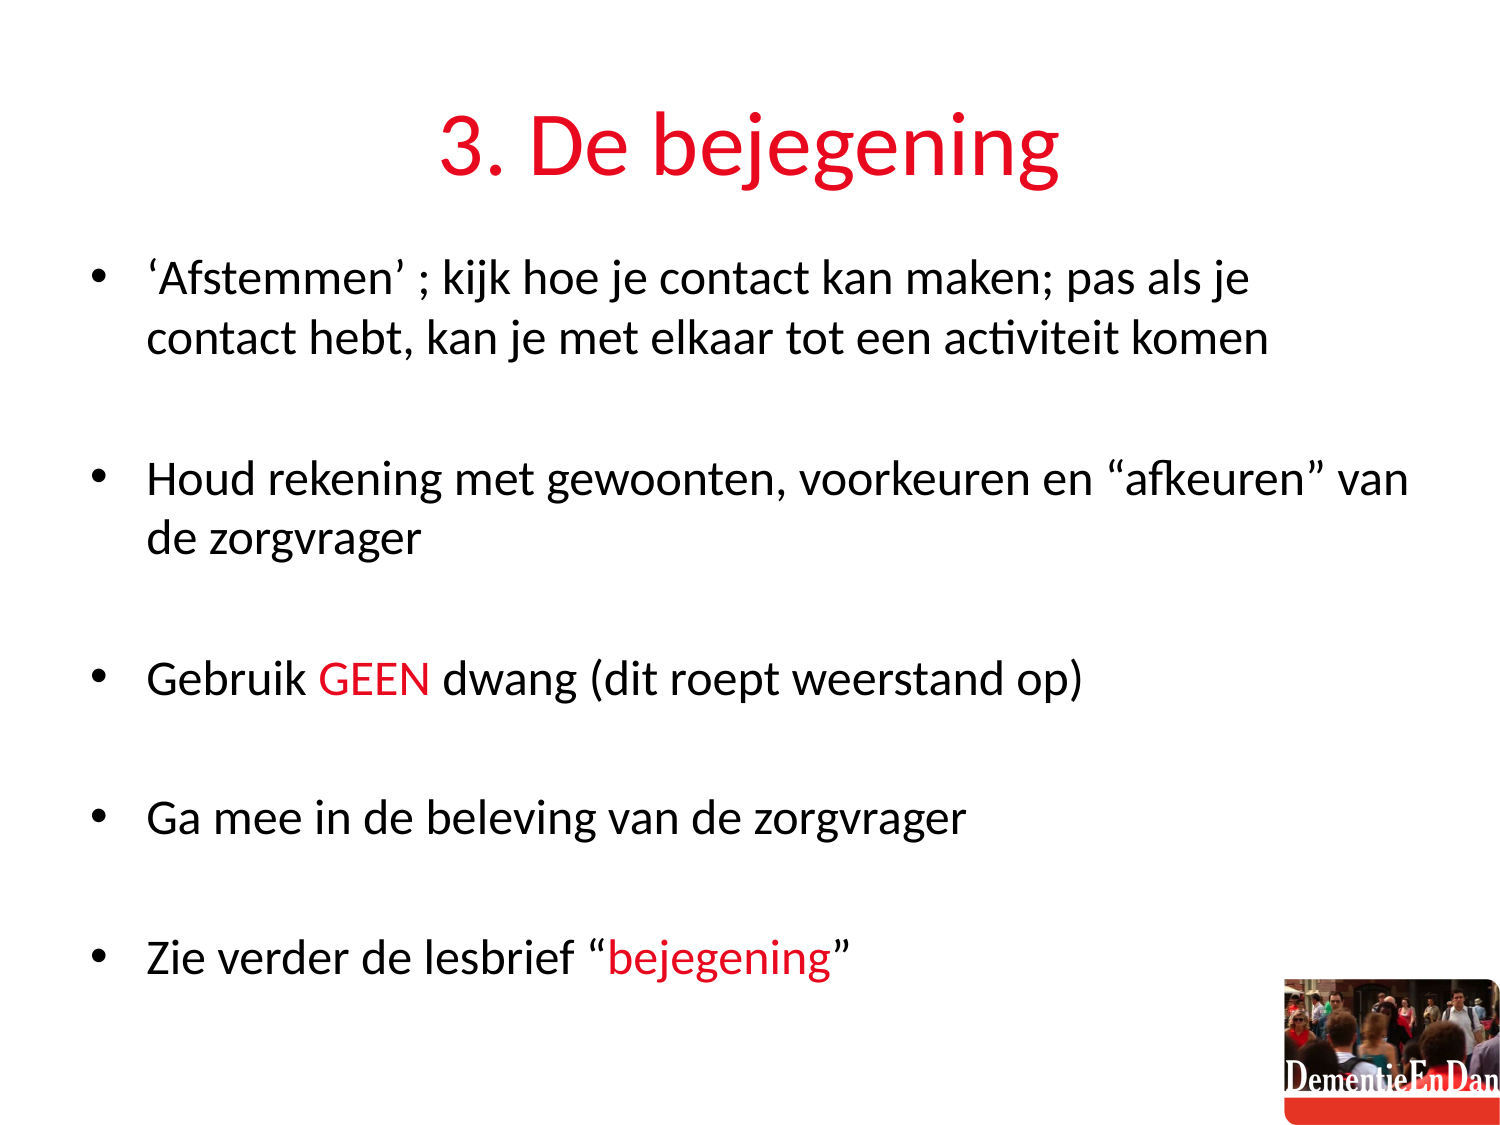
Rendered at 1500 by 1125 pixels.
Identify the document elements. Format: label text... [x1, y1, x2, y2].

list ‘Afstemmen’ ; kijk hoe je contact kan maken; pas als je contact hebt, kan je met elkaar tot een activiteit komen Houd rekening met gewoonten, voorkeuren en “afkeuren” van de zorgvrager Gebruik GEEN dwang (dit roept weerstand op) Ga mee in de beleving van de zorgvrager Zie verder de lesbrief “bejegening” [75, 237, 1425, 980]
title 3. De bejegening [75, 45, 1425, 233]
picture [1283, 979, 1500, 1125]
